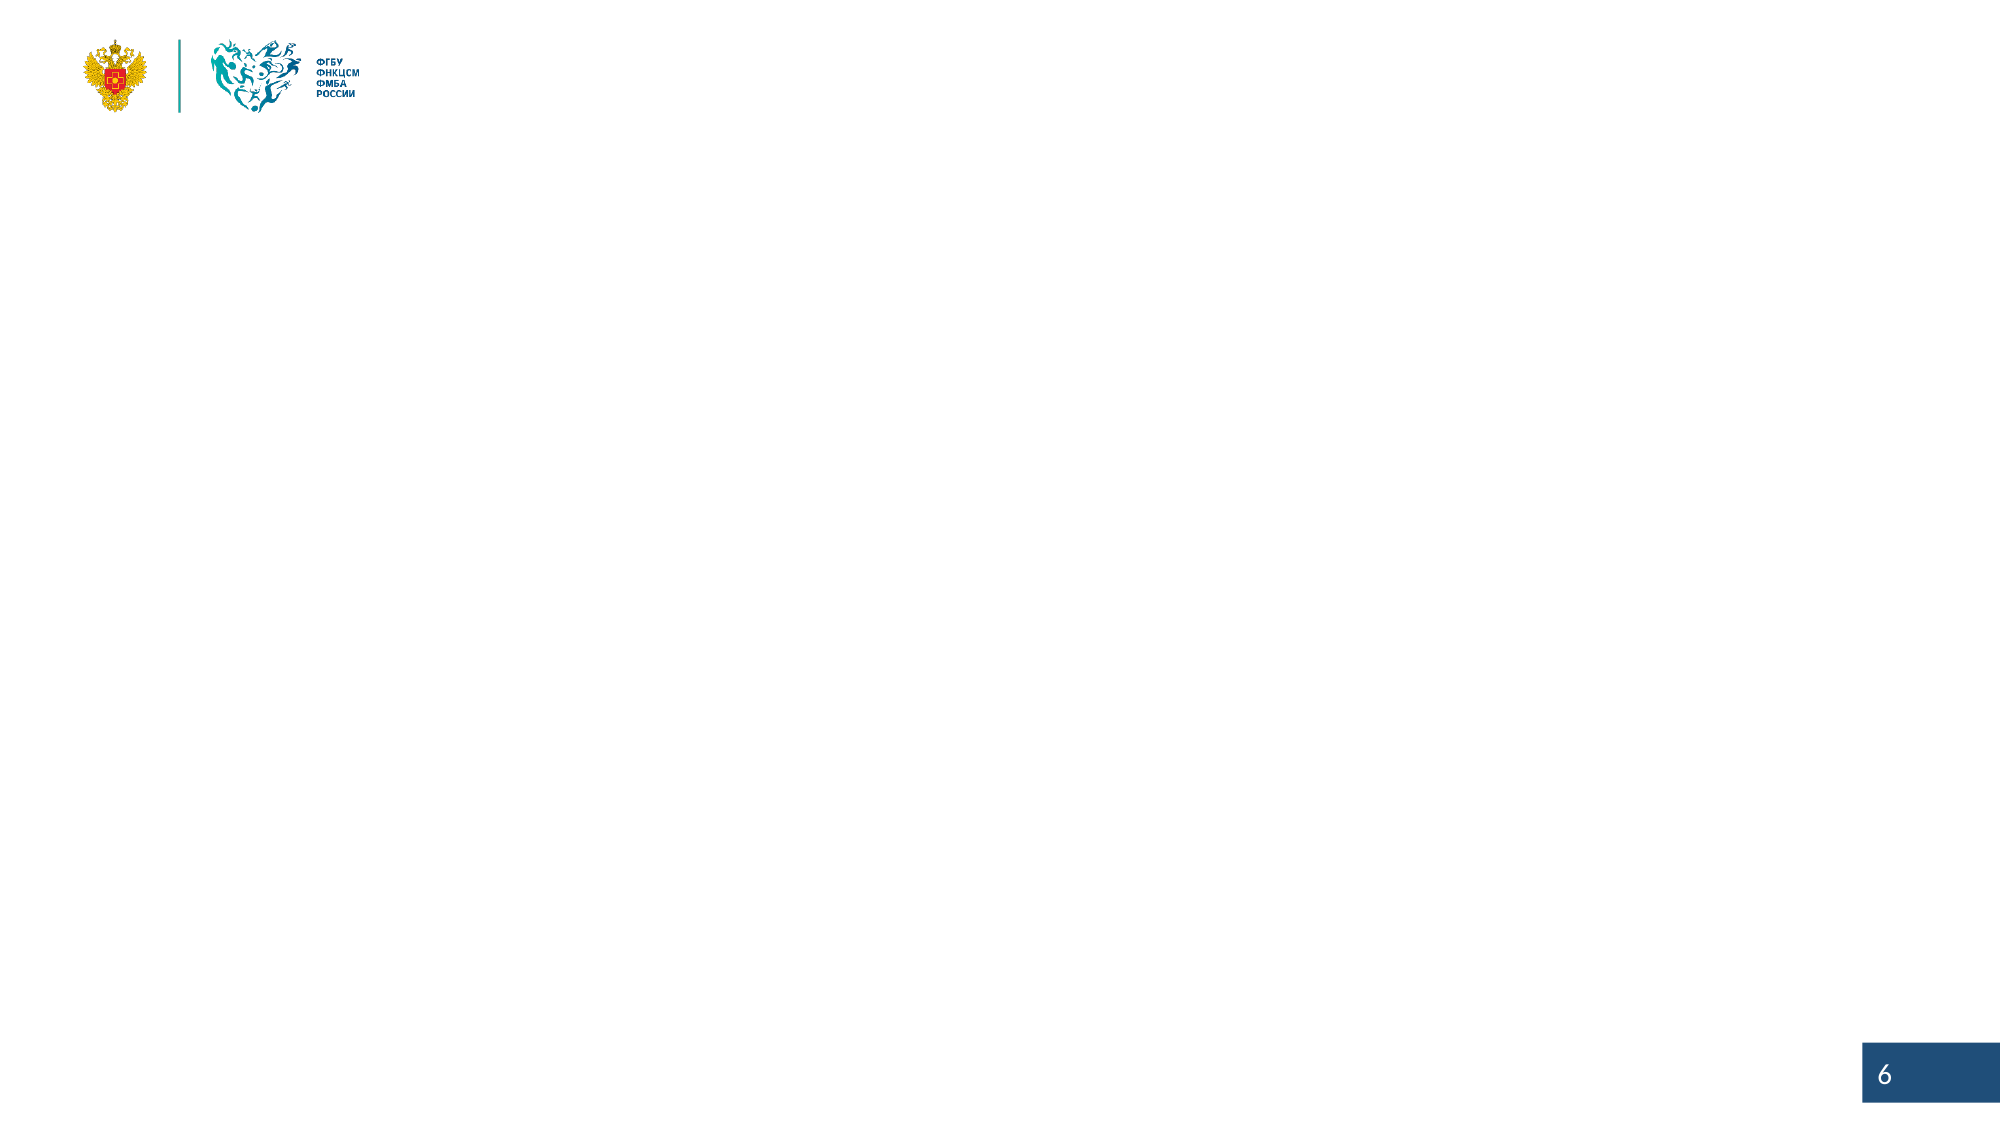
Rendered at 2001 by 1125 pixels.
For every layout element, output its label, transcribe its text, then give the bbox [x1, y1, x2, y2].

slide_number 6 [1862, 1042, 2000, 1103]
picture [83, 37, 359, 116]
